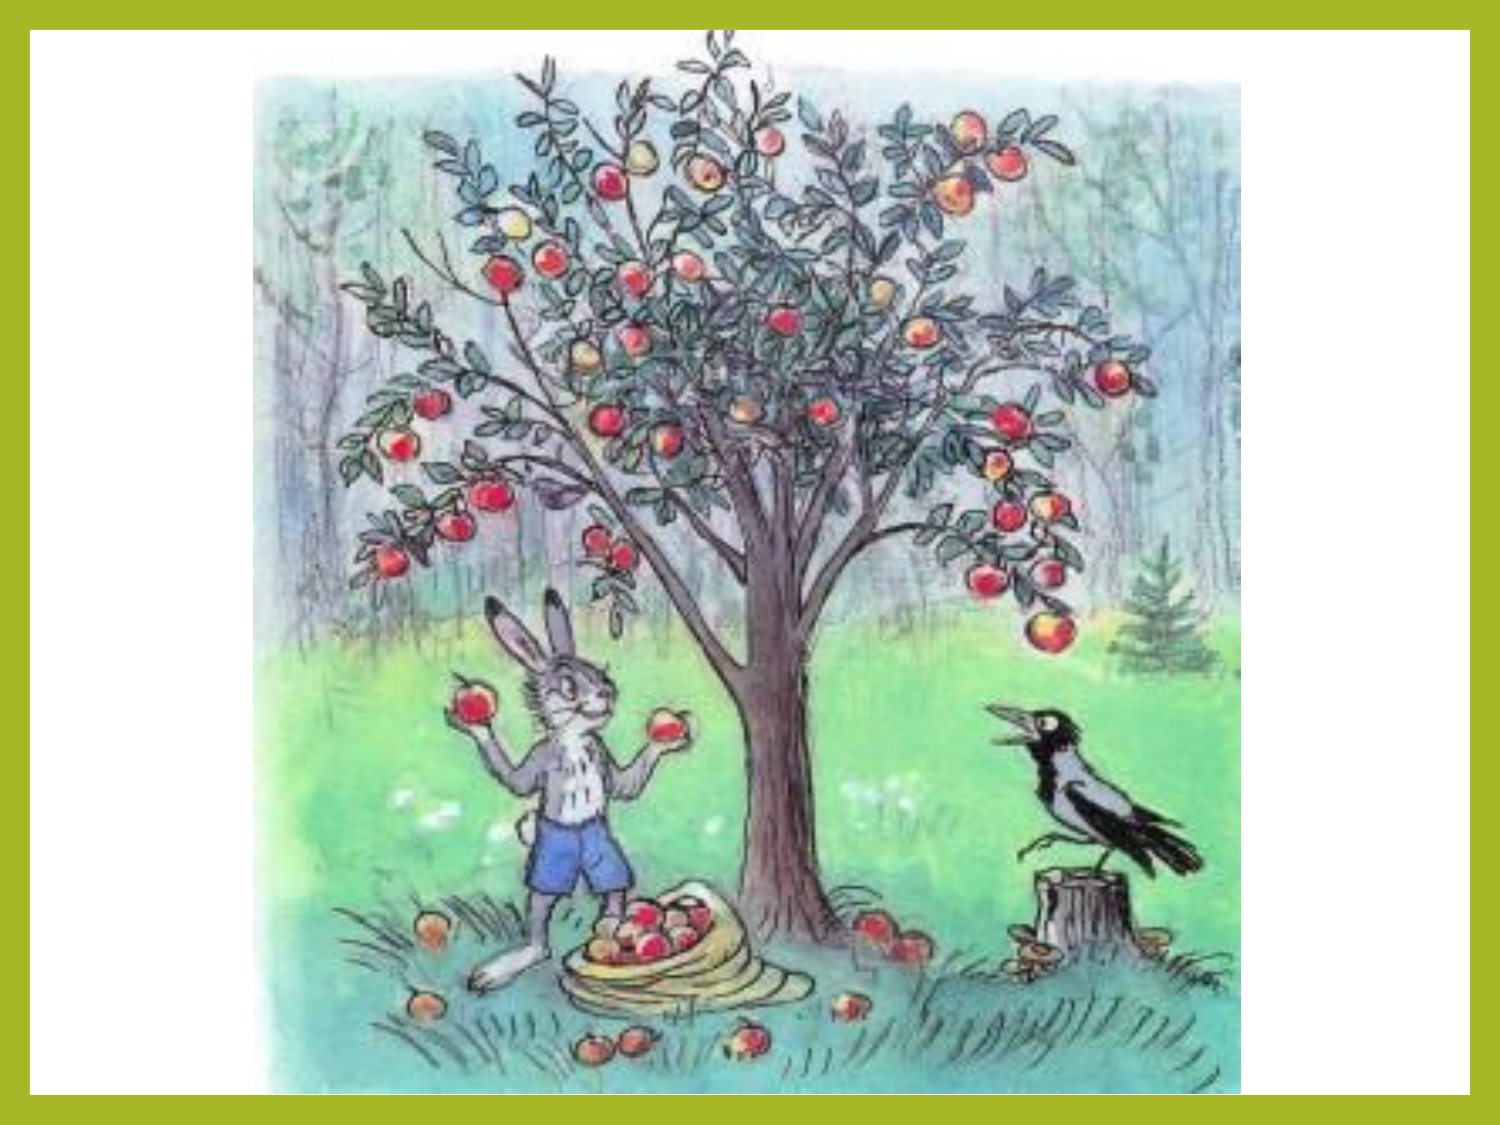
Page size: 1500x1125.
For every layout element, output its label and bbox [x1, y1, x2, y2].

picture [253, 30, 1242, 1095]
